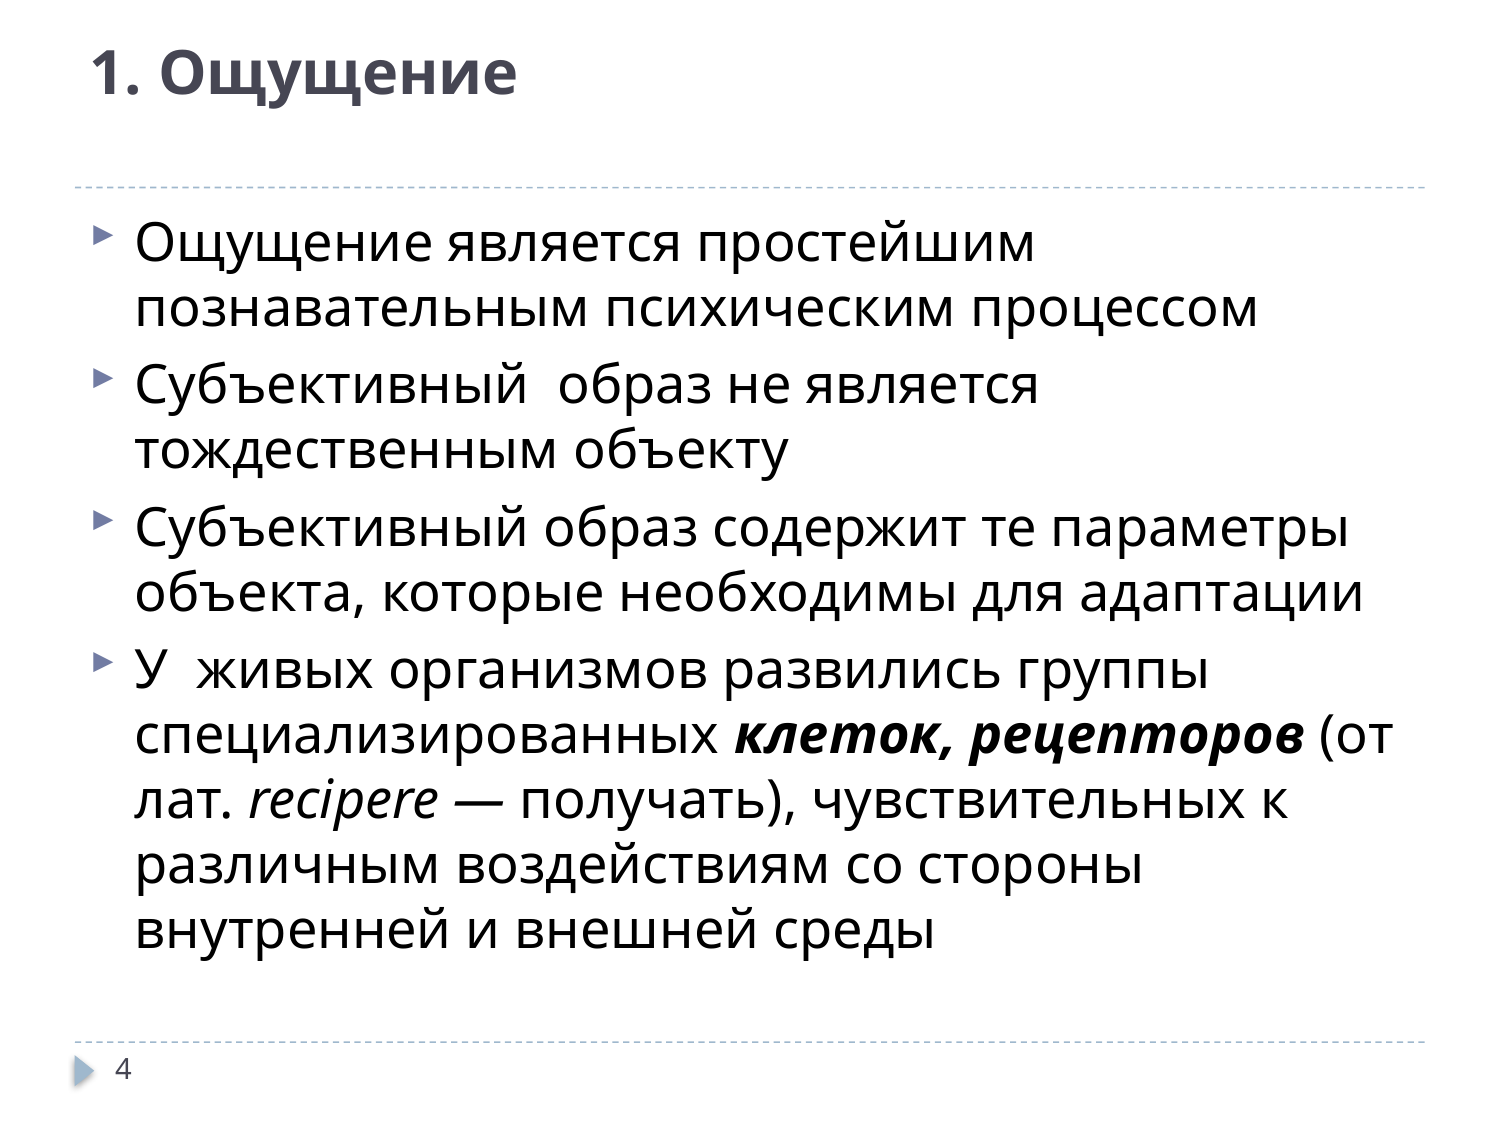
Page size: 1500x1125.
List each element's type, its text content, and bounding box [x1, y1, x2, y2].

title 1. Ощущение [75, 24, 1425, 188]
list Ощущение является простейшим познавательным психическим процессом Субъективный образ не является тождественным объекту Субъективный образ содержит те параметры объекта, которые необходимы для адаптации У живых организмов развились группы специализированных клеток, рецепторов (от лат. recipere — получать), чувствительных к различным воздействиям со стороны внутренней и внешней среды [75, 200, 1425, 1010]
slide_number 4 [100, 1042, 426, 1103]
